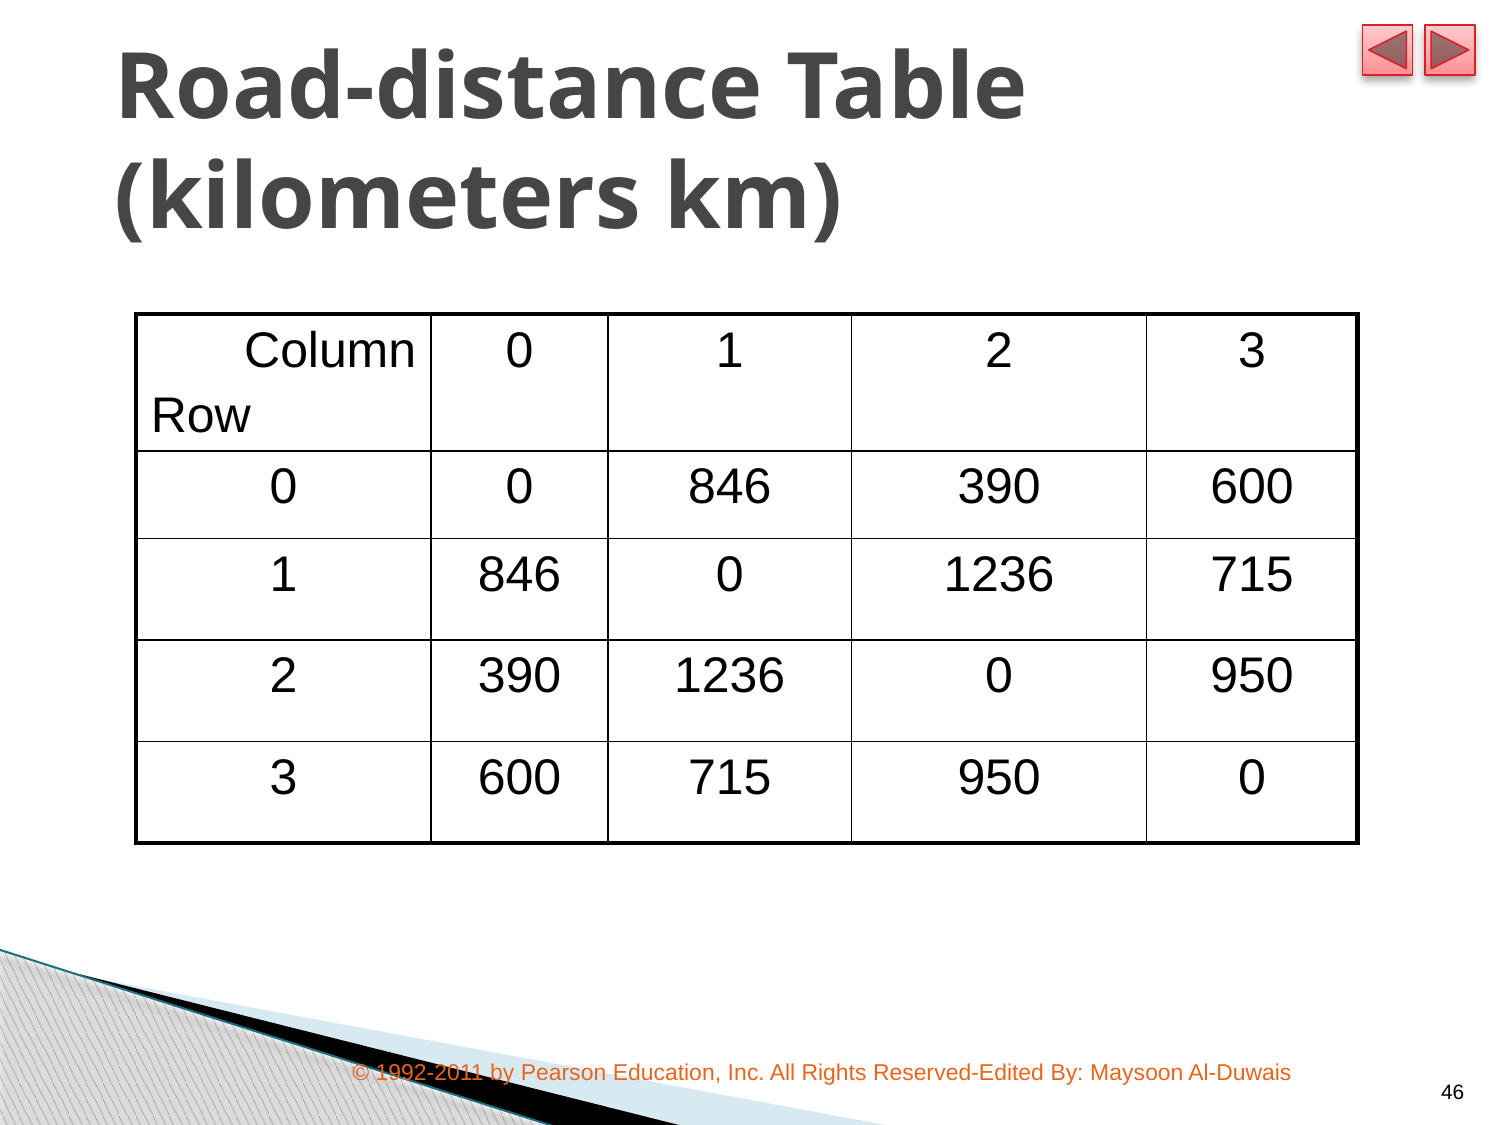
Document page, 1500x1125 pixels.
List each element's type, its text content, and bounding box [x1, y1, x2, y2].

table_cell 0 [432, 452, 607, 538]
table_cell 390 [432, 641, 607, 741]
table_header 3 [1147, 316, 1355, 450]
table_header 2 [852, 316, 1146, 450]
table_cell 715 [609, 742, 851, 841]
footer © 1992-2011 by Pearson Education, Inc. All Rights Reserved-Edited By: Maysoon Al-Duwais [337, 1050, 1413, 1110]
table_header Column Row [138, 316, 430, 450]
table_cell 0 [138, 452, 430, 538]
table_cell 715 [1147, 539, 1355, 639]
table_cell 950 [852, 742, 1146, 841]
table_cell 0 [1147, 742, 1355, 841]
table_cell 846 [609, 452, 851, 538]
slide_number 46 [1418, 1051, 1479, 1112]
table_cell 950 [1147, 641, 1355, 741]
table_header 0 [432, 316, 607, 450]
table_cell 0 [852, 641, 1146, 741]
table_cell 390 [852, 452, 1146, 538]
table_cell 3 [138, 742, 430, 841]
title Road-distance Table (kilometers km) [100, 42, 1468, 231]
table_header 1 [609, 316, 851, 450]
table_cell 846 [432, 539, 607, 639]
table_cell 600 [432, 742, 607, 841]
table_cell 600 [1147, 452, 1355, 538]
table_cell 0 [609, 539, 851, 639]
table_cell 2 [138, 641, 430, 741]
table_cell 1236 [852, 539, 1146, 639]
table_cell 1236 [609, 641, 851, 741]
table_cell 1 [138, 539, 430, 639]
